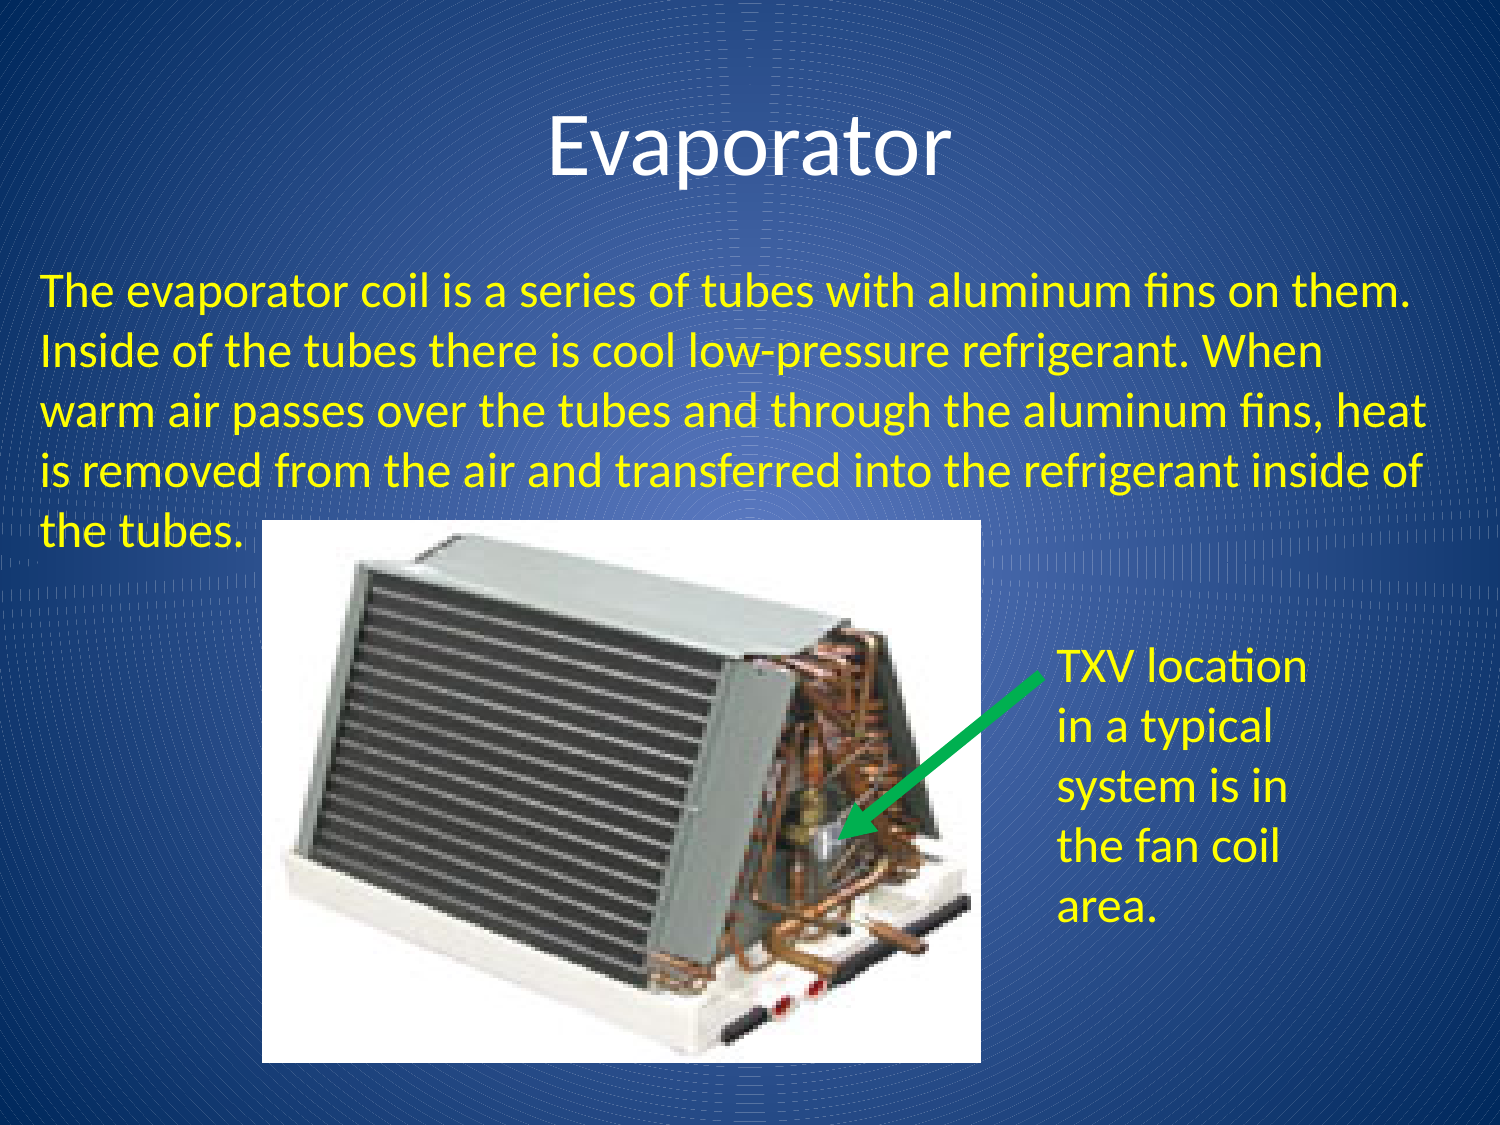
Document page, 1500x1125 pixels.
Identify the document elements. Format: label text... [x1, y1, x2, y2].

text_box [837, 674, 1042, 841]
title Evaporator [75, 45, 1425, 233]
picture [262, 519, 1001, 1113]
text_box TXV location in a typical system is in the fan coil area. [1041, 624, 1359, 940]
text_box The evaporator coil is a series of tubes with aluminum fins on them. Inside of the tubes there is cool low-pressure refrigerant. When warm air passes over the tubes and through the aluminum fins, heat is removed from the air and transferred into the refrigerant inside of the tubes. [24, 249, 1450, 565]
